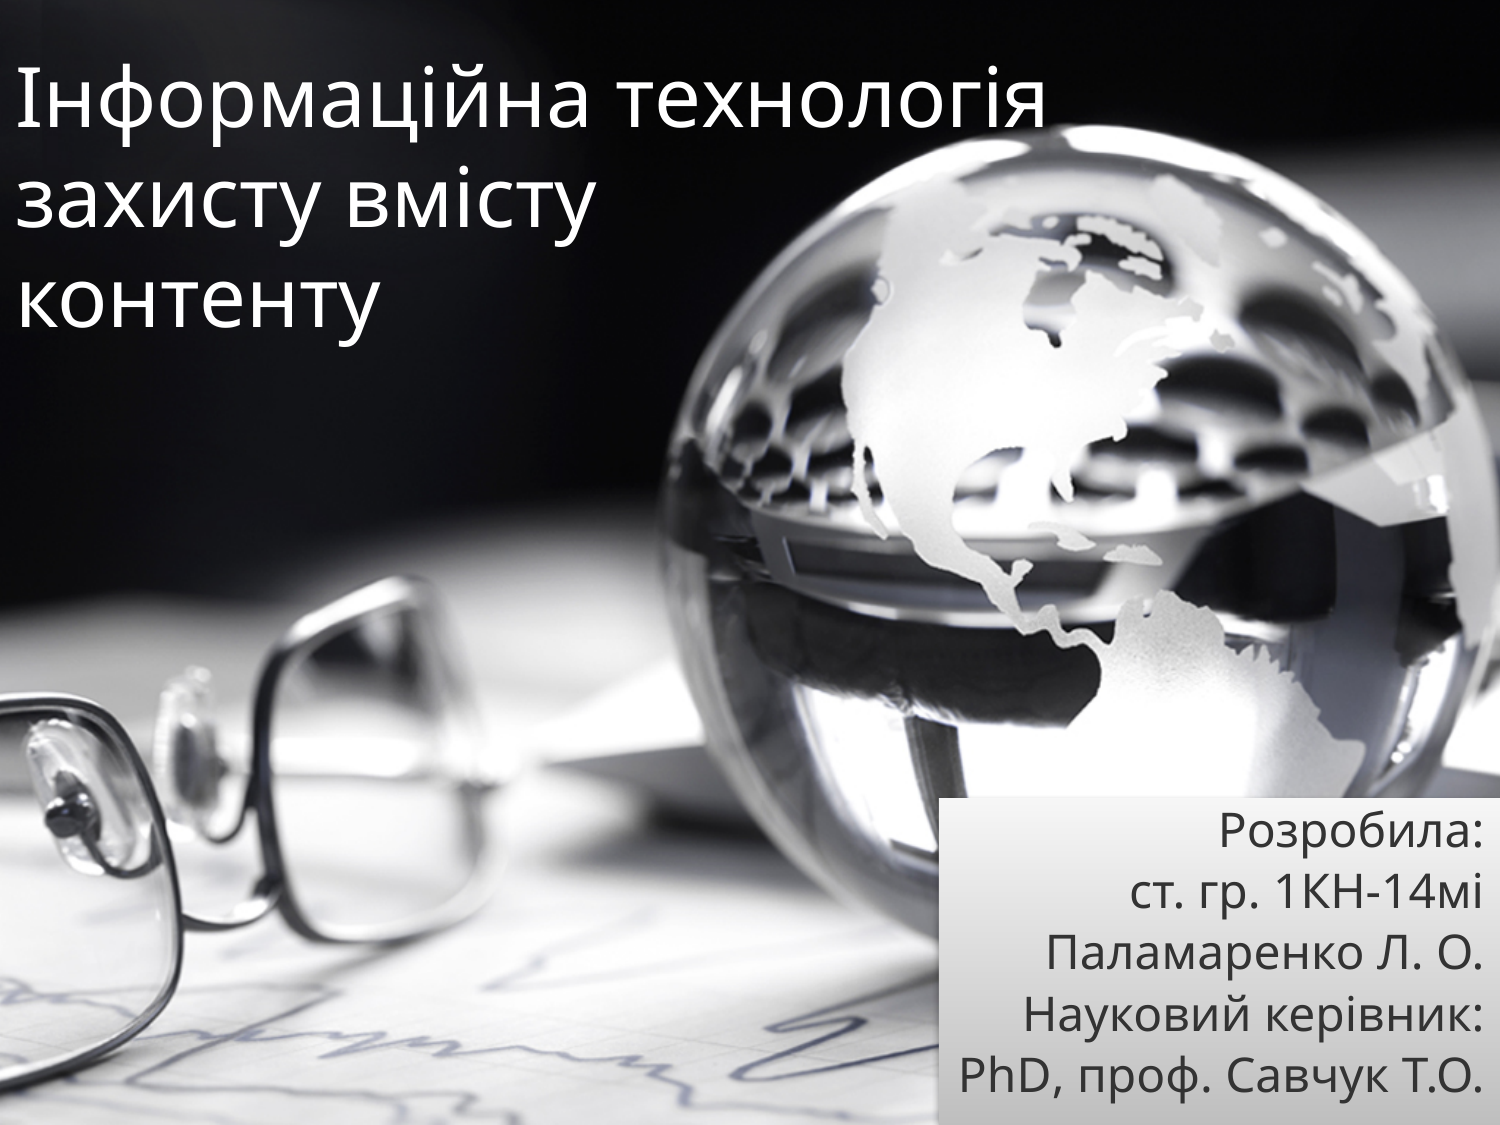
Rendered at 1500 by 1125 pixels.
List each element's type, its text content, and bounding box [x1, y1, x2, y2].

subtitle Розробила: ст. гр. 1КН-14мі Паламаренко Л. О. Науковий керівник: PhD, проф. Савчук Т.О. [938, 798, 1500, 1125]
title Інформаційна технологія захисту вмісту контенту [0, 0, 1448, 389]
picture [0, 0, 1500, 1125]
